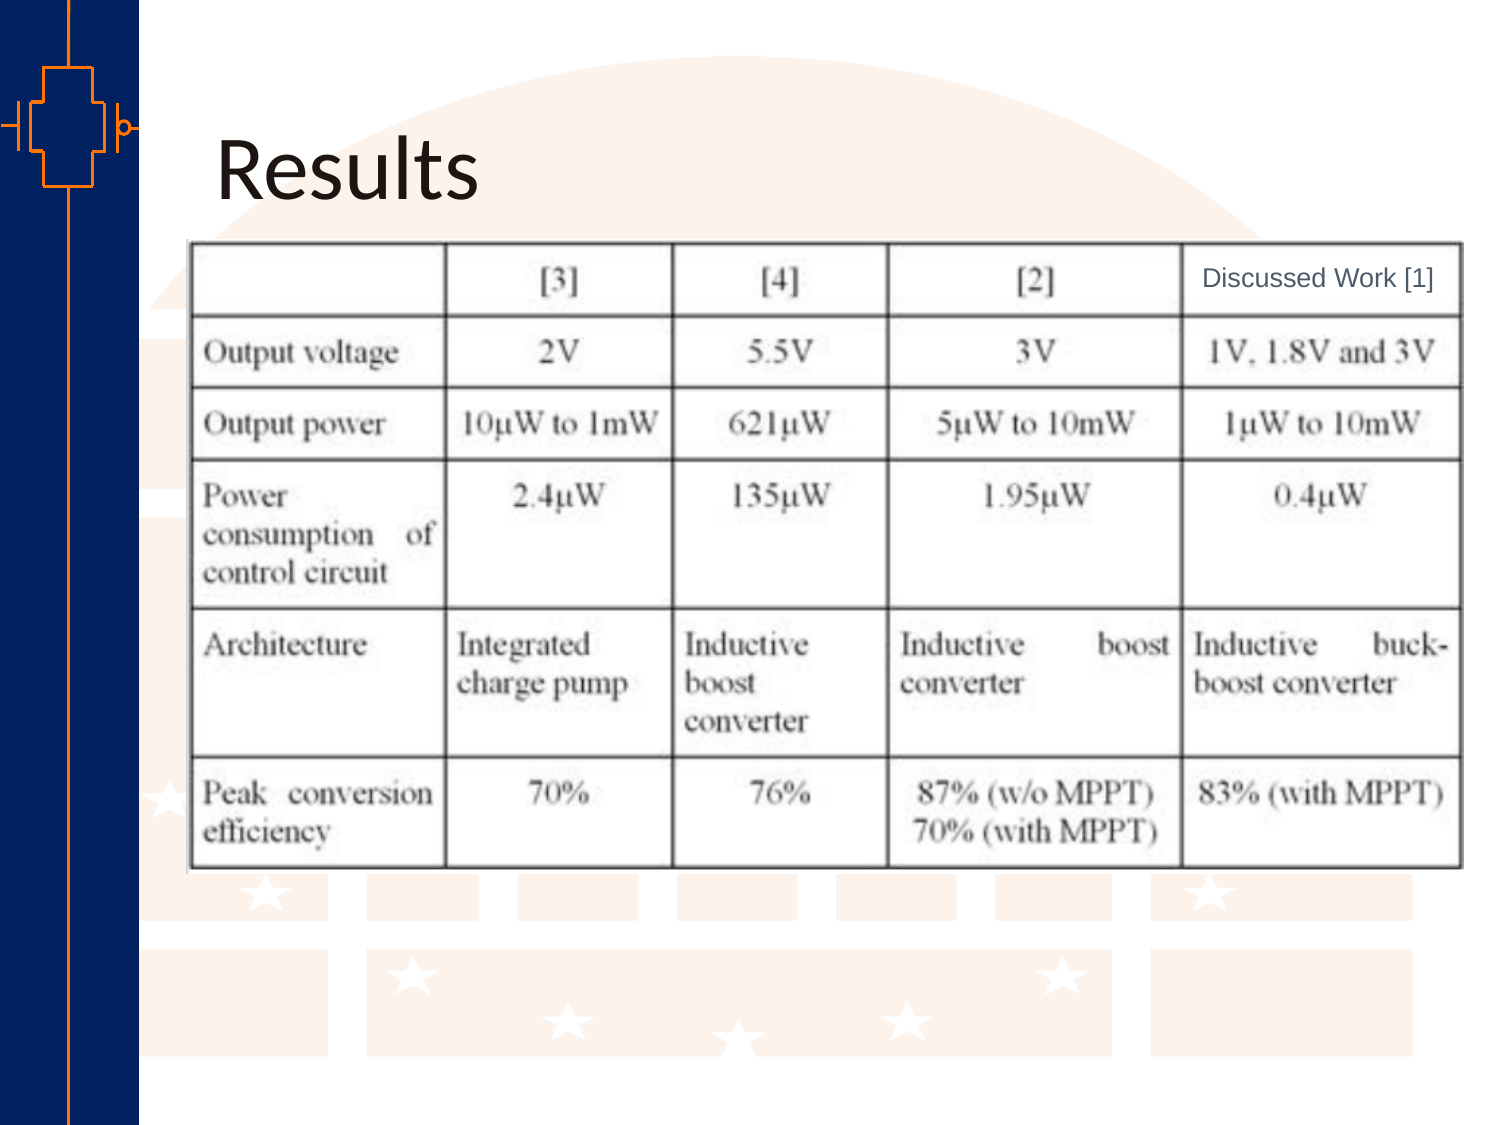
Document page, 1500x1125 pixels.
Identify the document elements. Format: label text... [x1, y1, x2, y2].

title Results [200, 37, 1388, 225]
picture [185, 239, 1465, 874]
